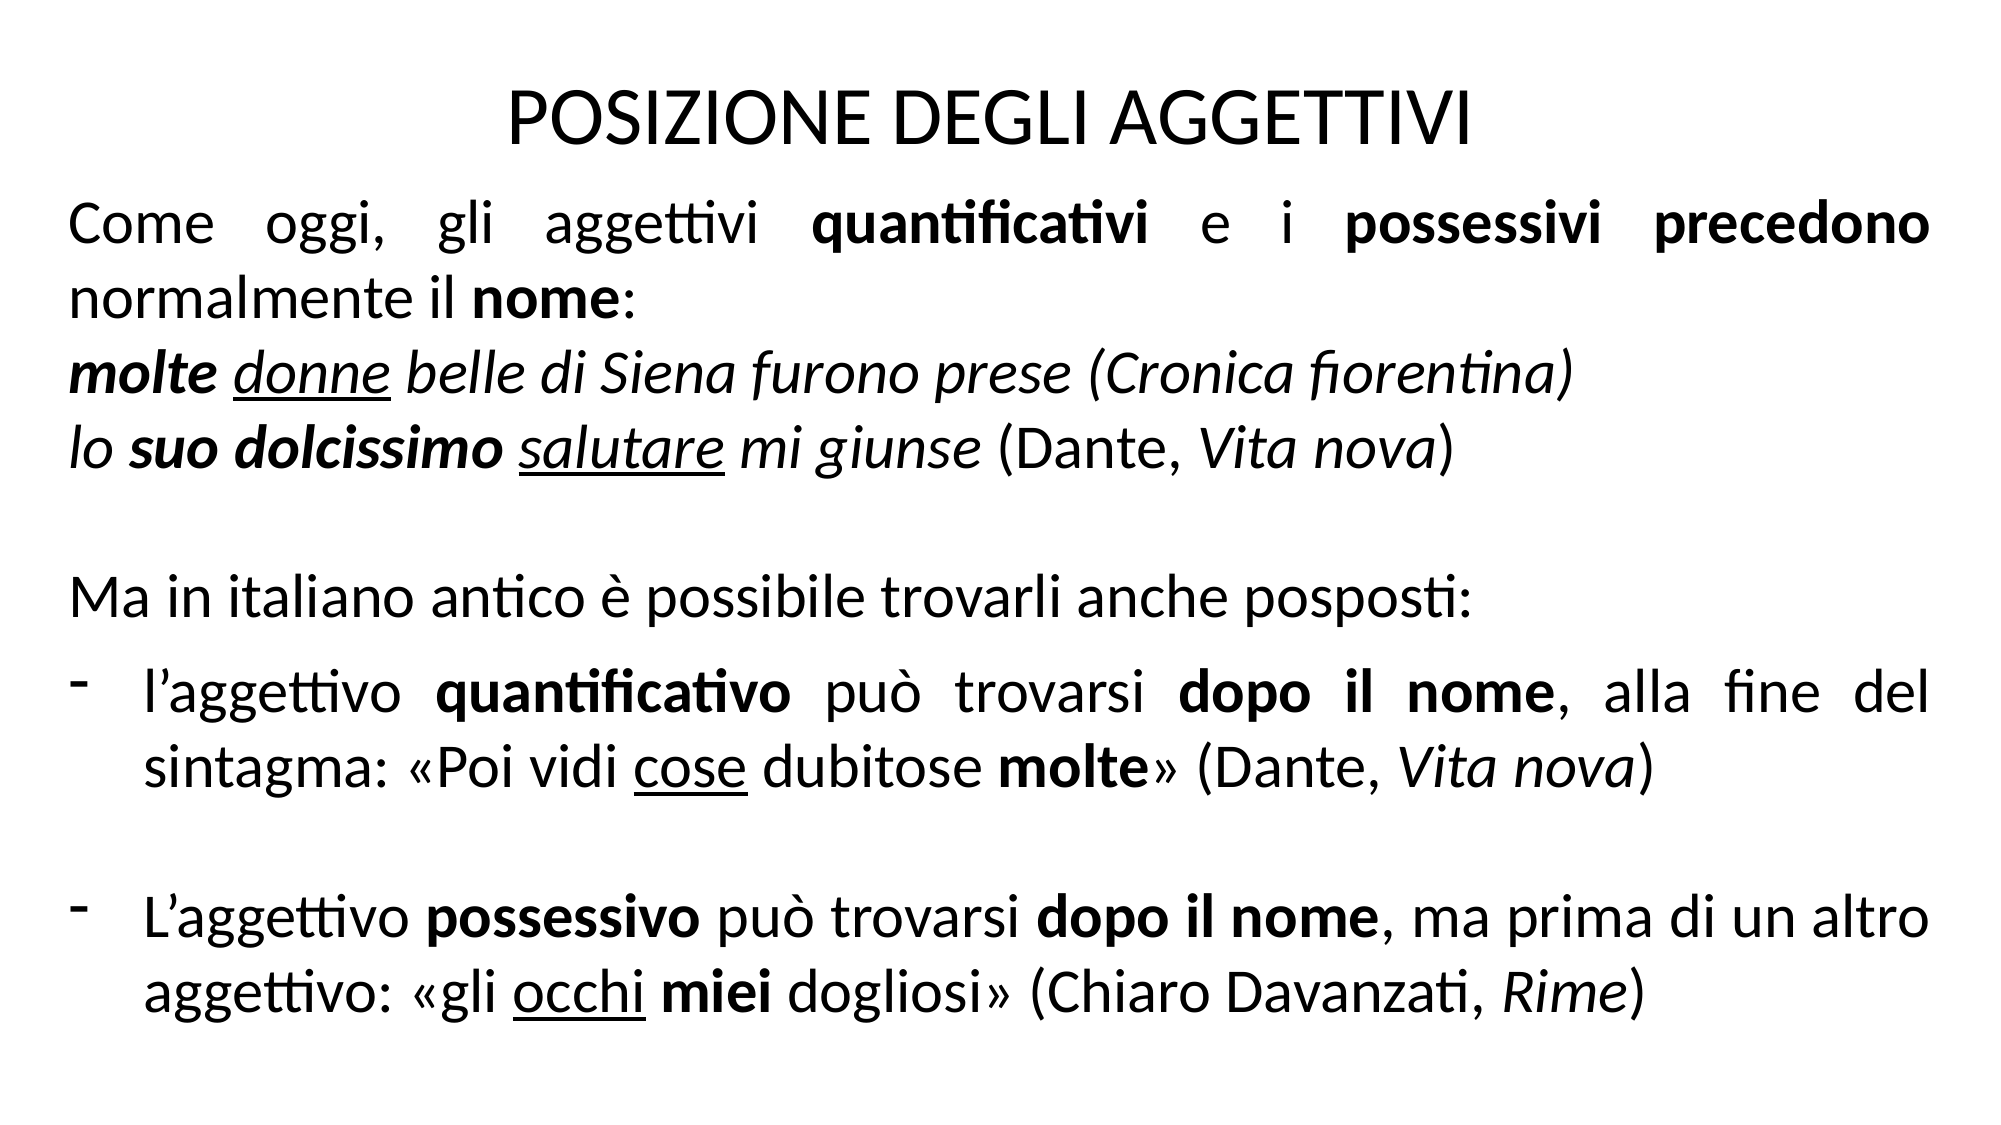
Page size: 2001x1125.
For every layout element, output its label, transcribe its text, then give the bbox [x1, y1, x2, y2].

text_box Come oggi, gli aggettivi quantificativi e i possessivi precedono normalmente il nome: molte donne belle di Siena furono prese (Cronica fiorentina) lo suo dolcissimo salutare mi giunse (Dante, Vita nova) Ma in italiano antico è possibile trovarli anche posposti: l’aggettivo quantificativo può trovarsi dopo il nome, alla fine del sintagma: «Poi vidi cose dubitose molte» (Dante, Vita nova) L’aggettivo possessivo può trovarsi dopo il nome, ma prima di un altro aggettivo: «gli occhi miei dogliosi» (Chiaro Davanzati, Rime) [53, 173, 1947, 1033]
text_box POSIZIONE DEGLI AGGETTIVI [53, 53, 1947, 169]
